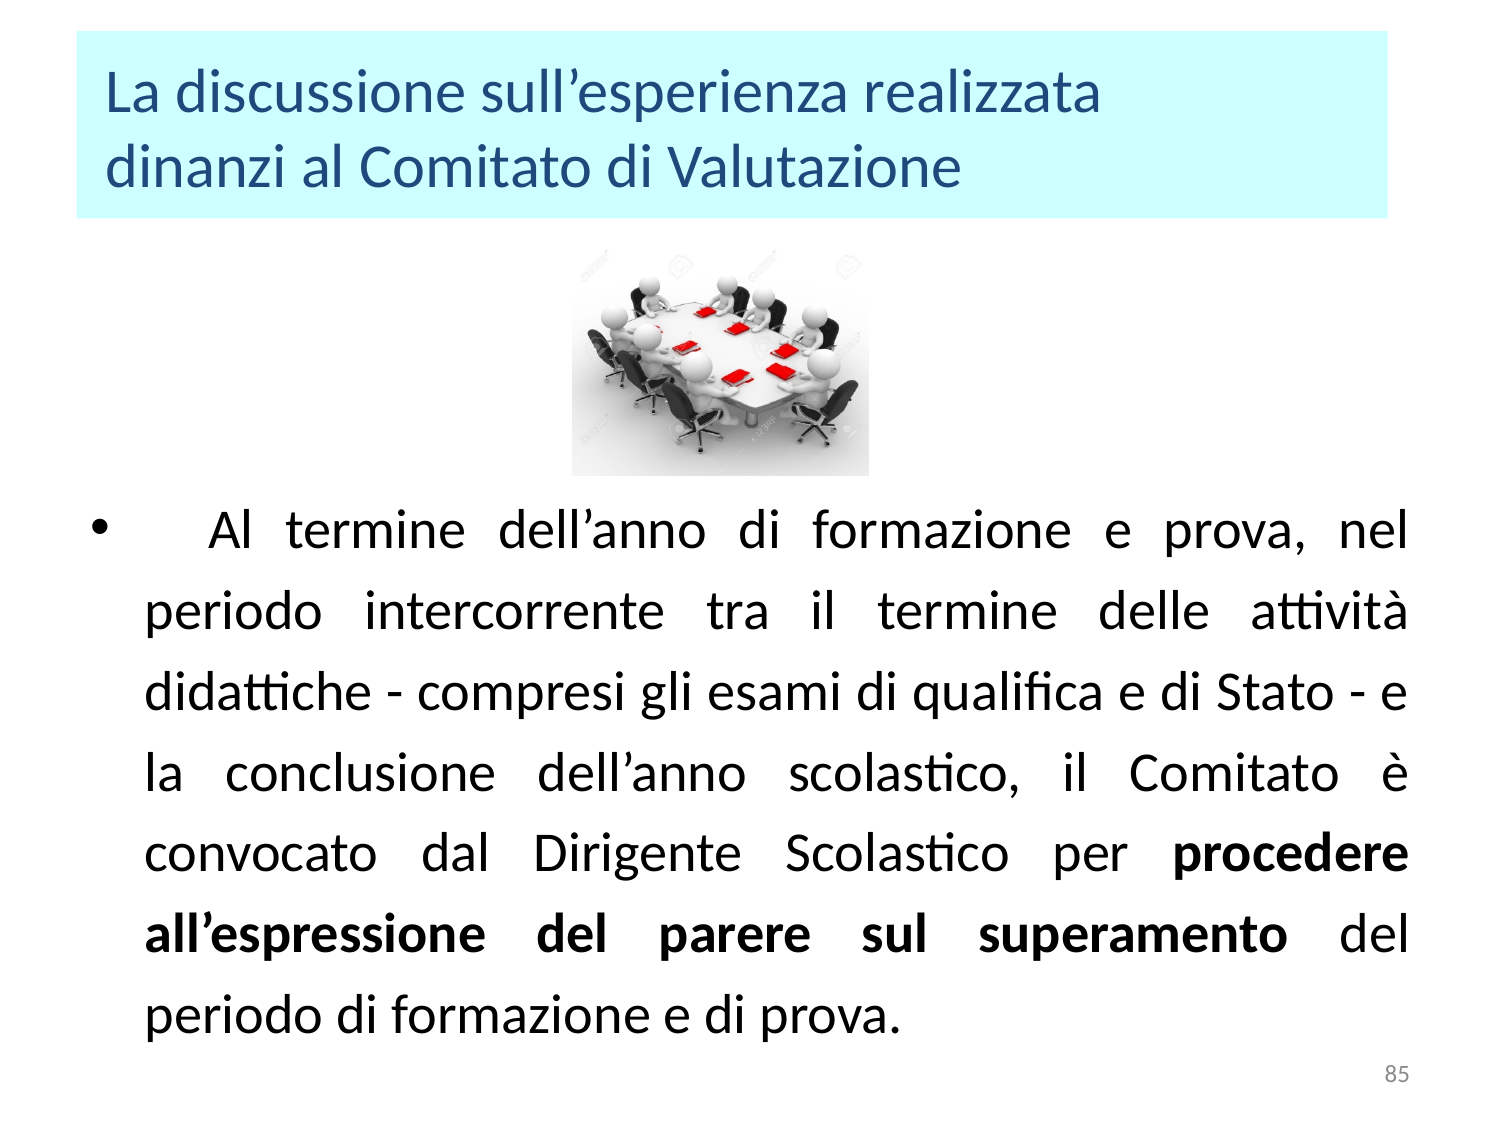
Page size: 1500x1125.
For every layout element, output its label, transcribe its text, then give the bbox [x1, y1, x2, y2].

text_box La discussione sull’esperienza realizzata dinanzi al Comitato di Valutazione [76, 31, 1388, 219]
slide_number 85 [1074, 1059, 1425, 1103]
list Al termine dell’anno di formazione e prova, nel periodo intercorrente tra il termine delle attività didattiche - compresi gli esami di qualifica e di Stato - e la conclusione dell’anno scolastico, il Comitato è convocato dal Dirigente Scolastico per procedere all’espressione del parere sul superamento del periodo di formazione e di prova. [75, 314, 1425, 1059]
picture [572, 243, 869, 476]
